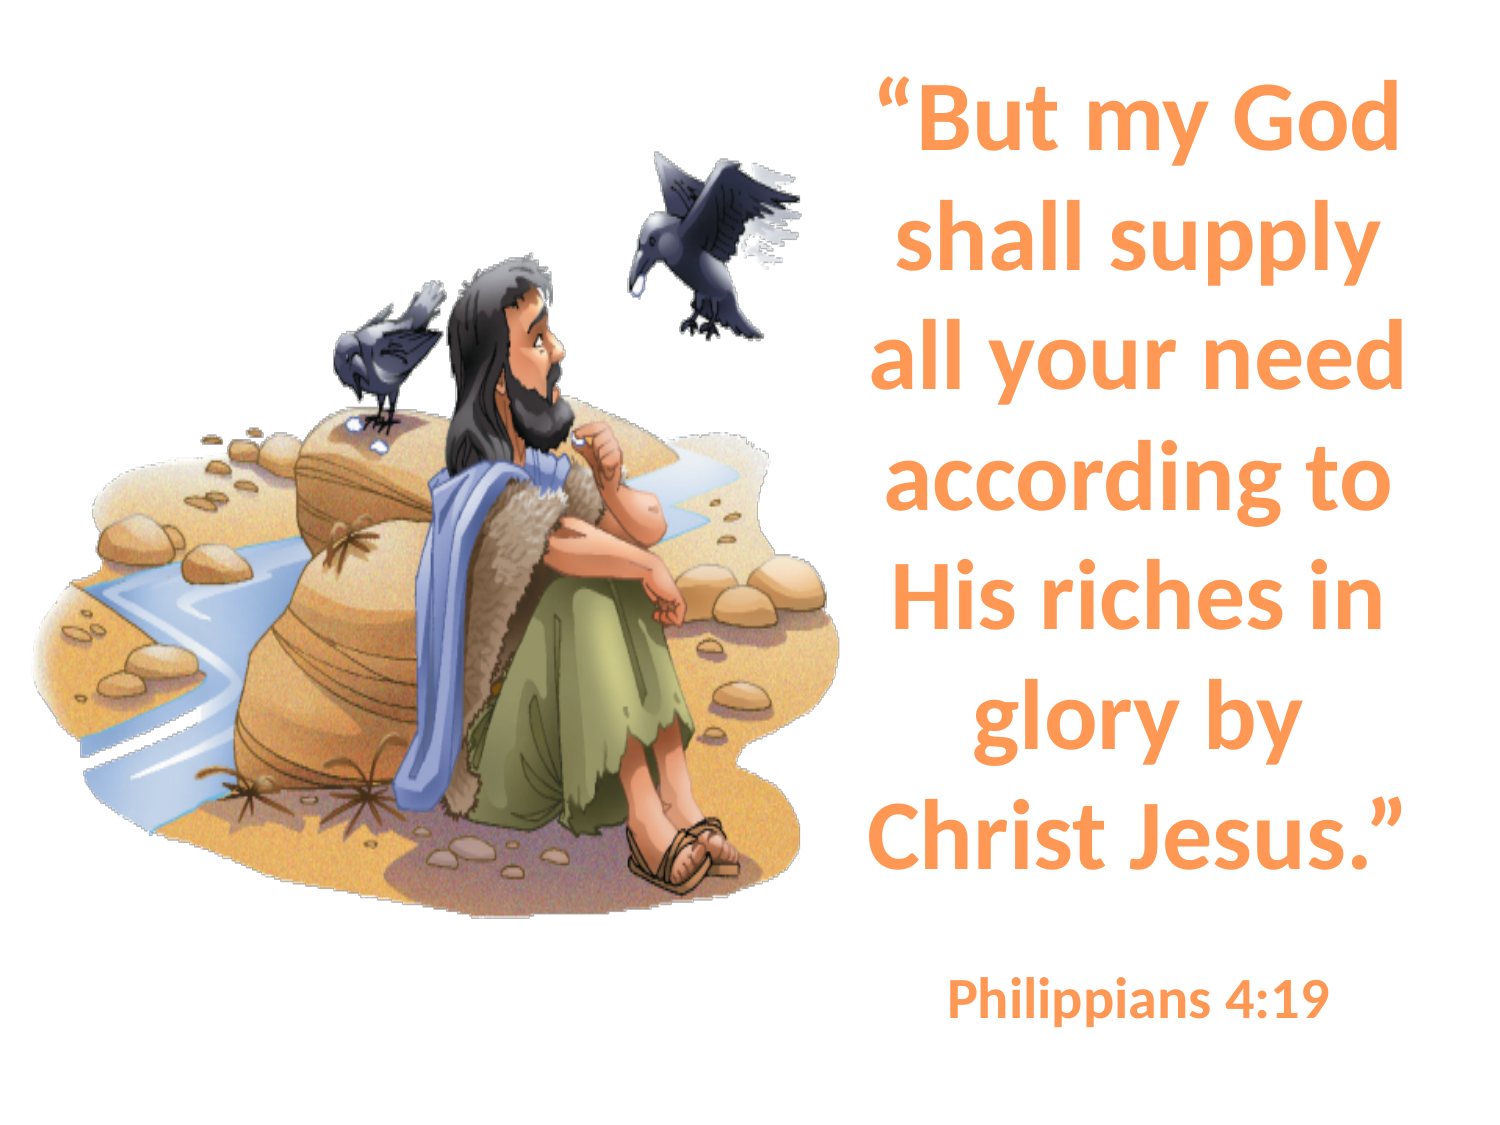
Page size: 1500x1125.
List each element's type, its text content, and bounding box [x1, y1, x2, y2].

text_box “But my God shall supply all your need according to His riches in glory by Christ Jesus.” Philippians 4:19 [827, 42, 1450, 1038]
picture [29, 125, 847, 965]
